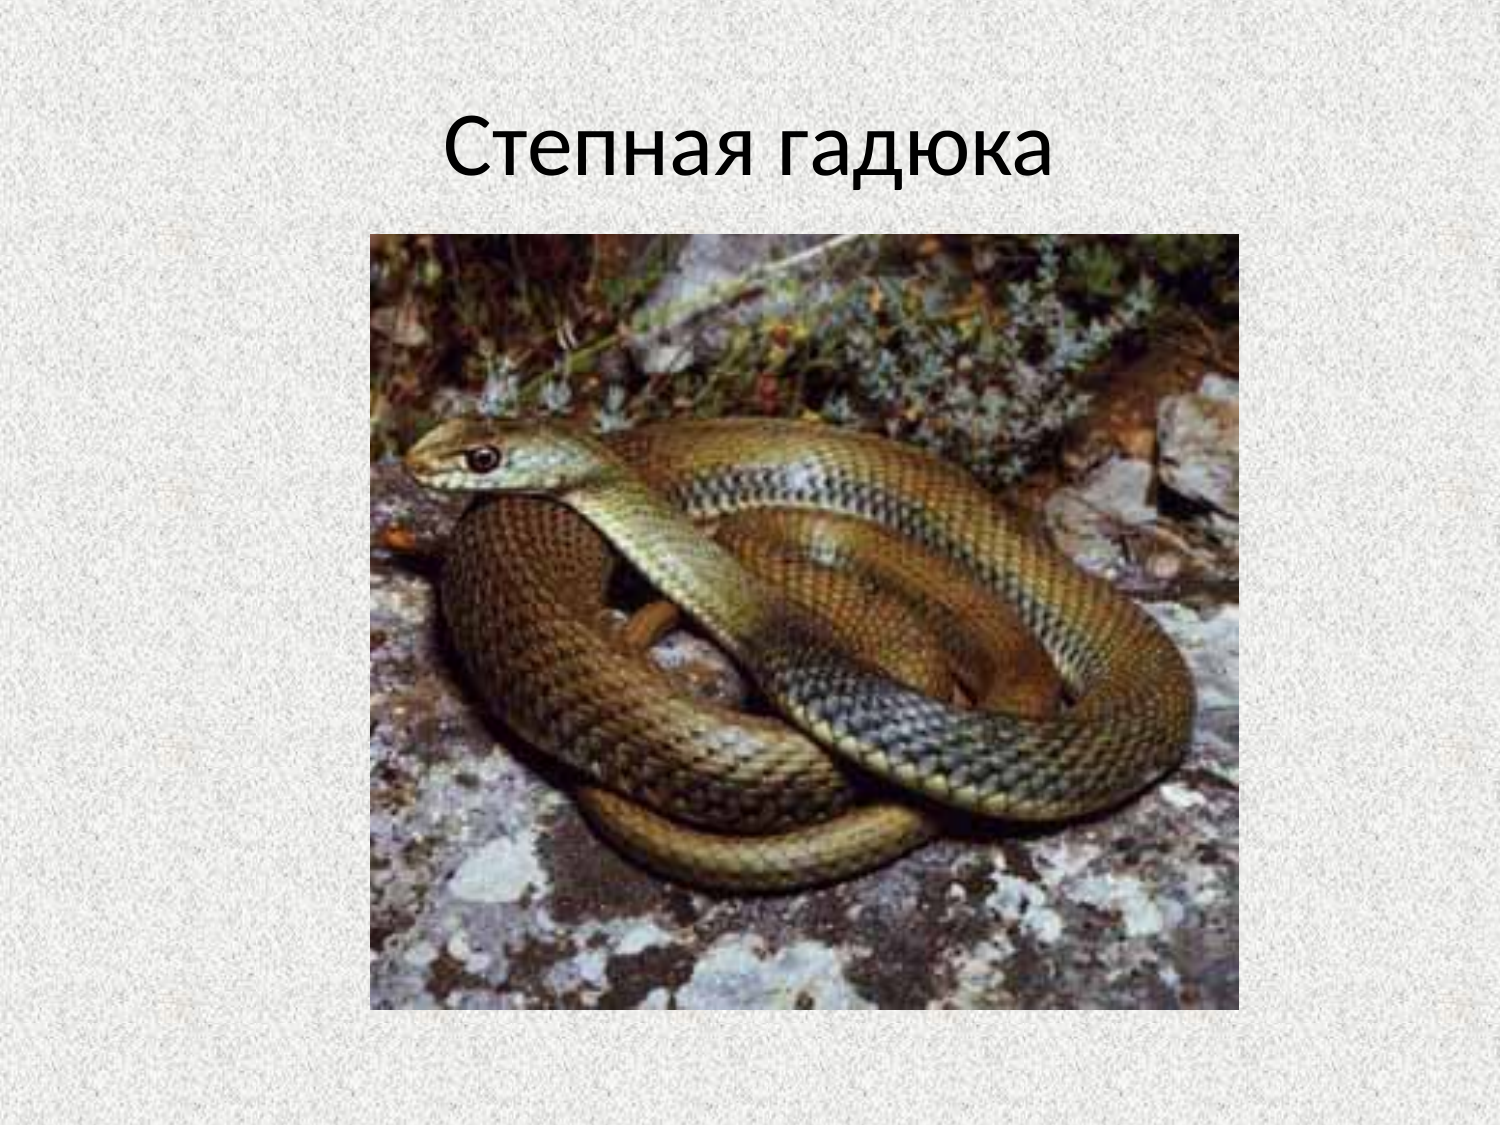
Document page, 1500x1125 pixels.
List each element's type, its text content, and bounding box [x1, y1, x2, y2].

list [370, 234, 1239, 1010]
picture [0, 0, 1500, 1125]
title Степная гадюка [74, 44, 1426, 233]
